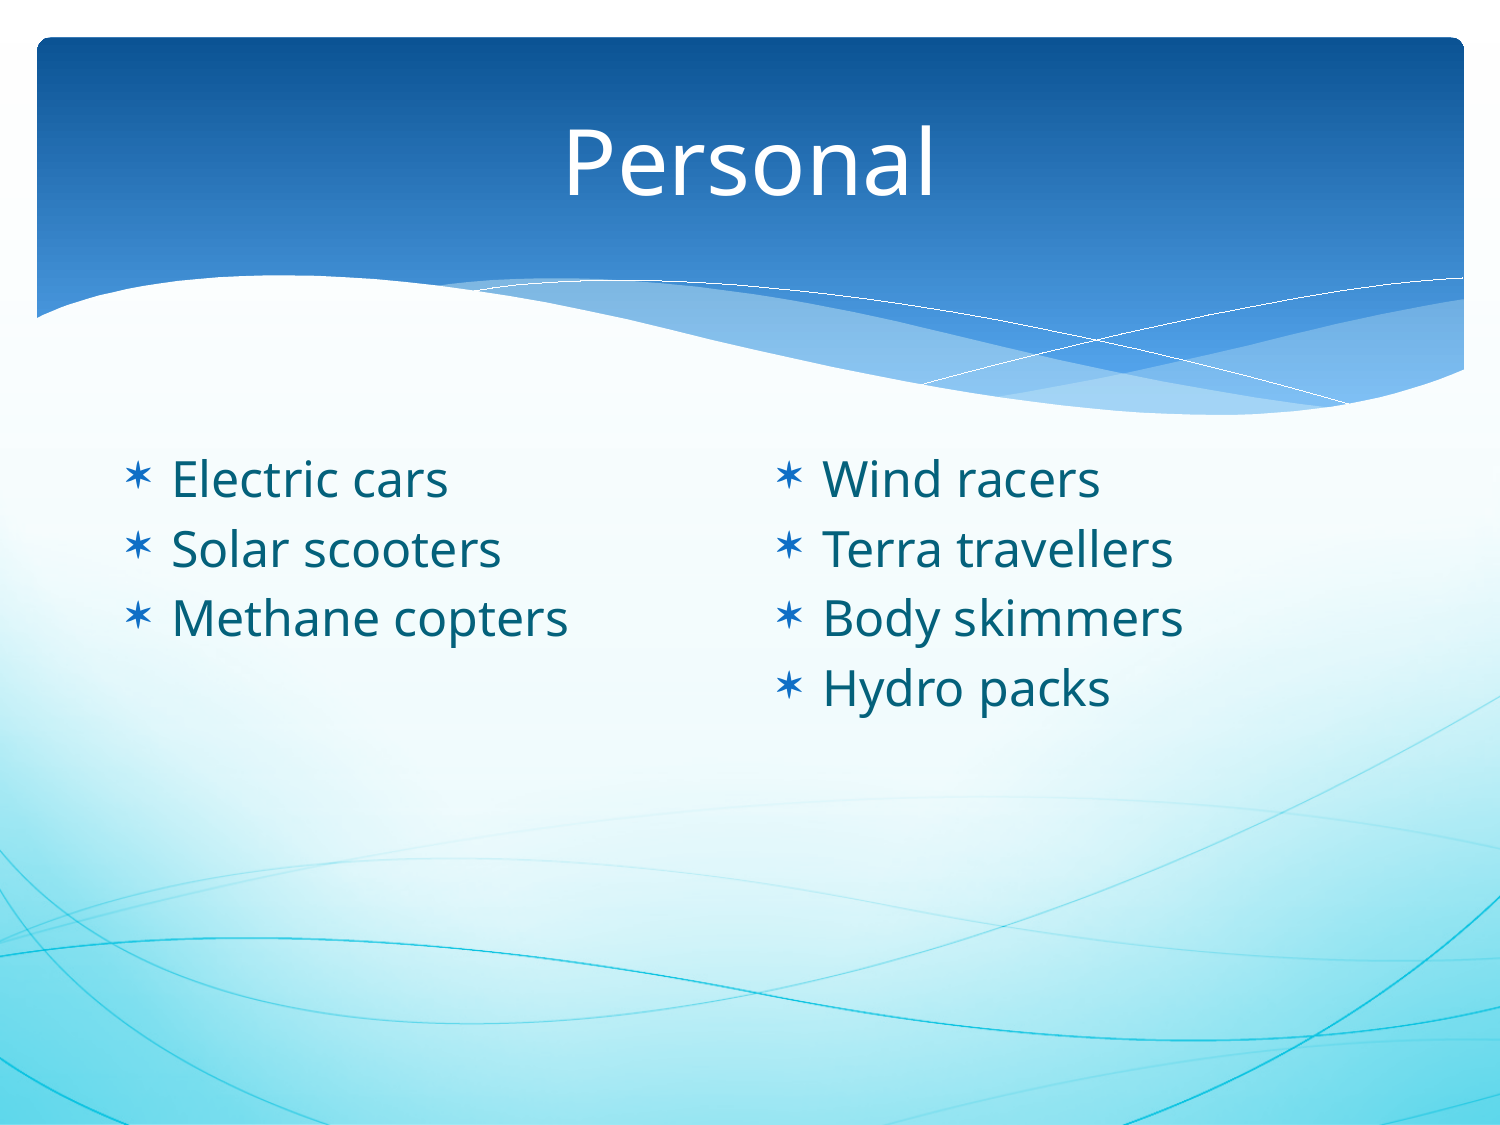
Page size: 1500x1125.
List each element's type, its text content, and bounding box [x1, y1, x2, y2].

list Wind racers Terra travellers Body skimmers Hydro packs [761, 439, 1389, 1005]
list Electric cars Solar scooters Methane copters [111, 439, 738, 1005]
title Personal [75, 55, 1425, 261]
